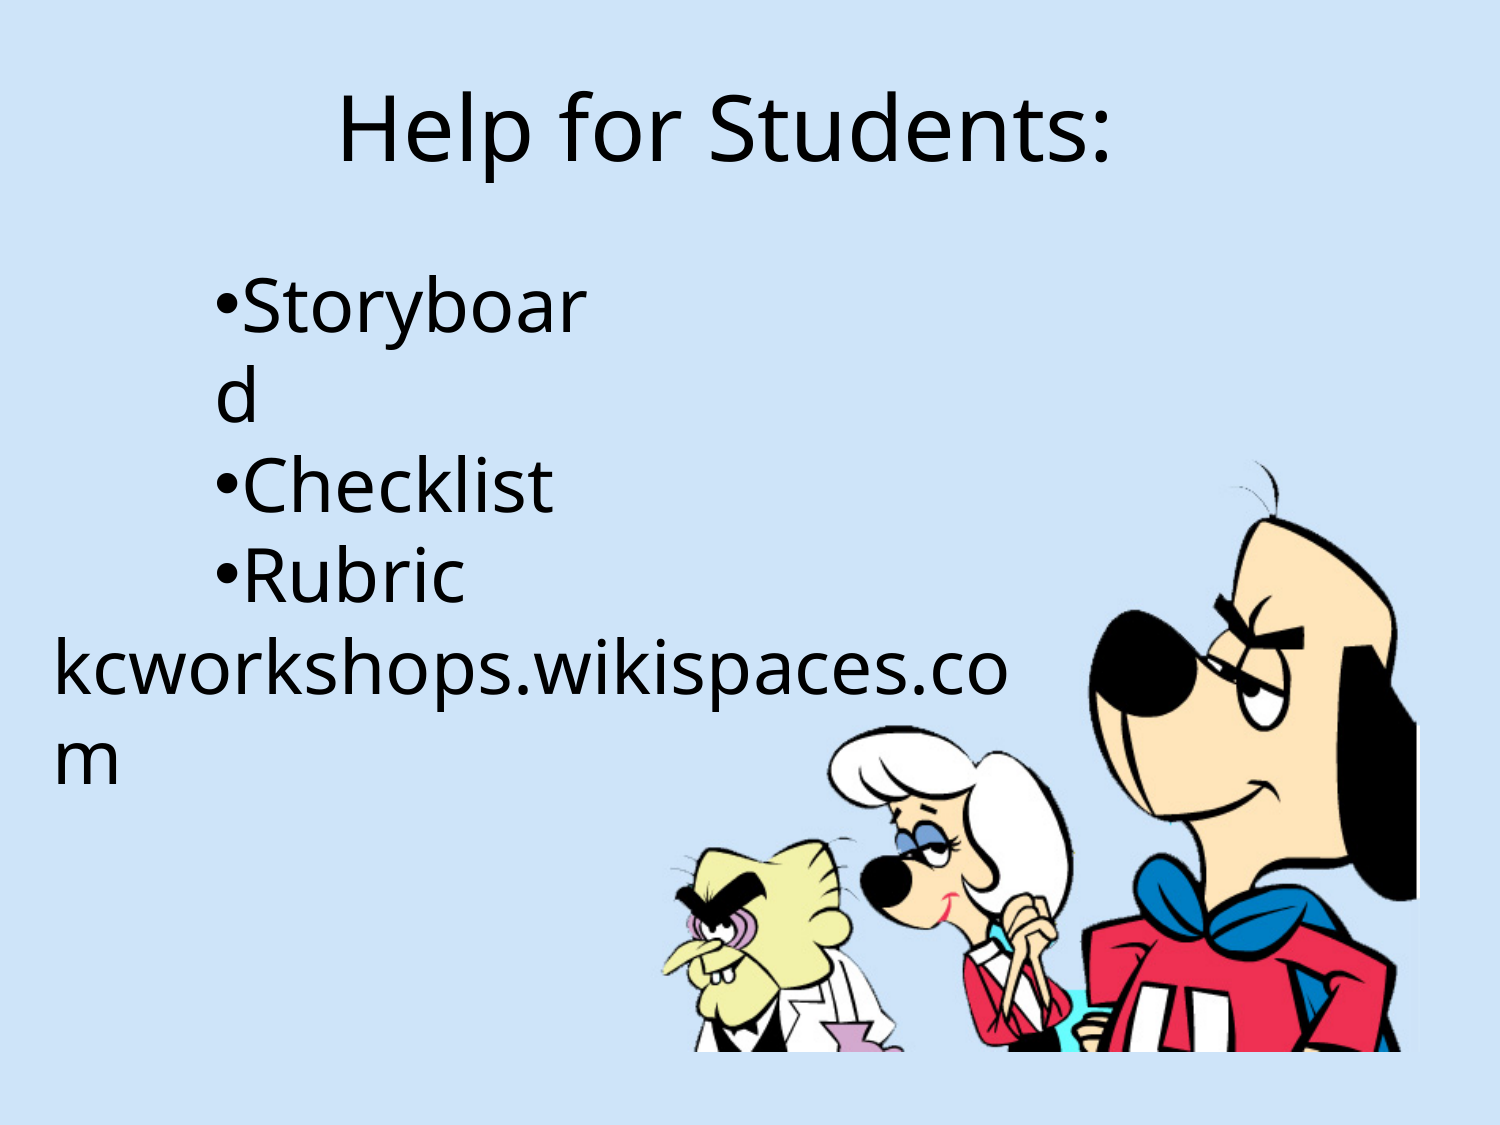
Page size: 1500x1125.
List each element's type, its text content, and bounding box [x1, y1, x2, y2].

text_box Storyboard Checklist Rubric [199, 249, 638, 612]
title Help for Students: [87, 37, 1363, 213]
picture [649, 447, 1421, 1052]
text_box kcworkshops.wikispaces.com [37, 612, 644, 808]
